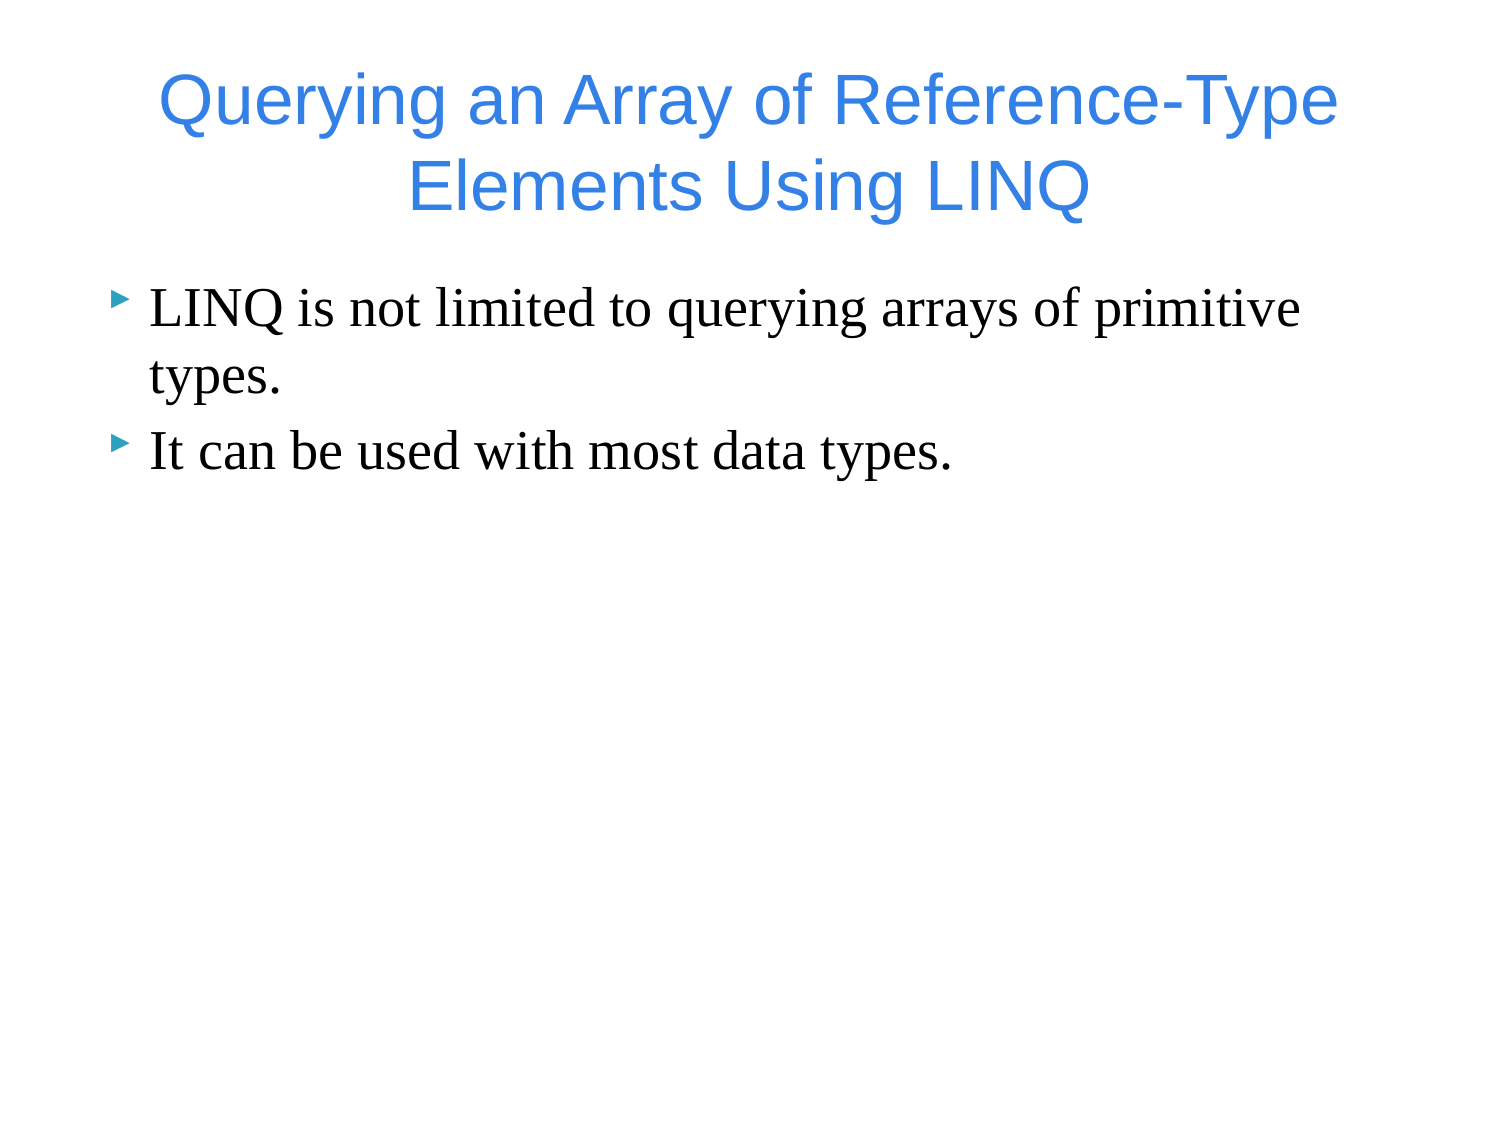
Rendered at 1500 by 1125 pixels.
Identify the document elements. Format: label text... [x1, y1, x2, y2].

list LINQ is not limited to querying arrays of primitive types. It can be used with most data types. [75, 262, 1425, 1005]
title Querying an Array of Reference-Type Elements Using LINQ [75, 45, 1425, 233]
